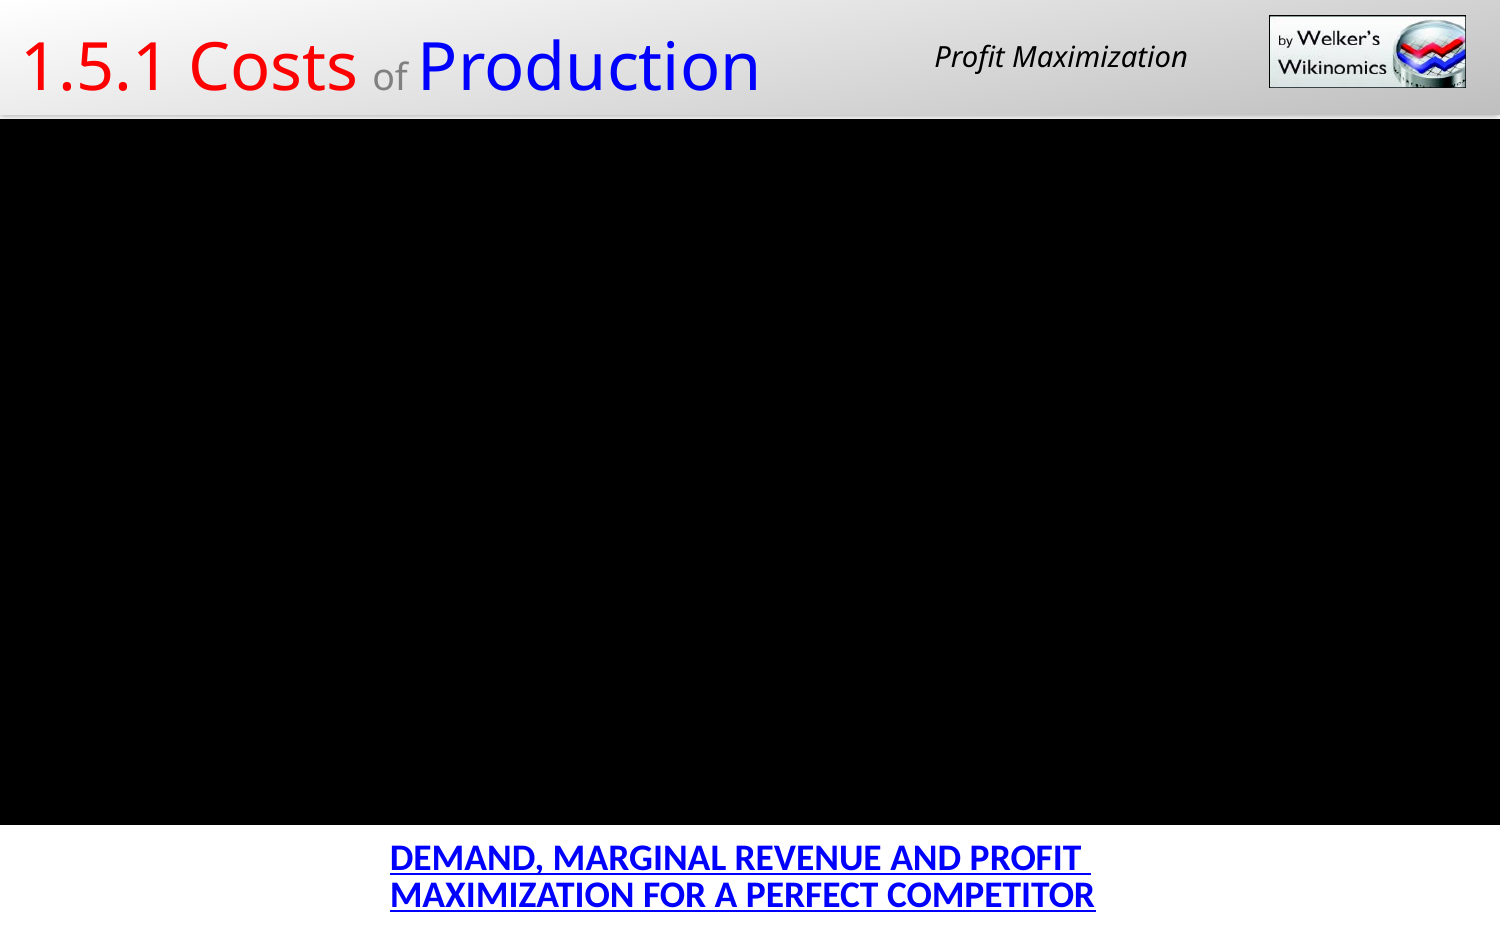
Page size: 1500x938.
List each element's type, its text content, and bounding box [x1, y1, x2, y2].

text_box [0, 0, 1500, 115]
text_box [0, 118, 1500, 826]
text_box DEMAND, MARGINAL REVENUE AND PROFIT MAXIMIZATION FOR A PERFECT COMPETITOR [374, 835, 1125, 885]
